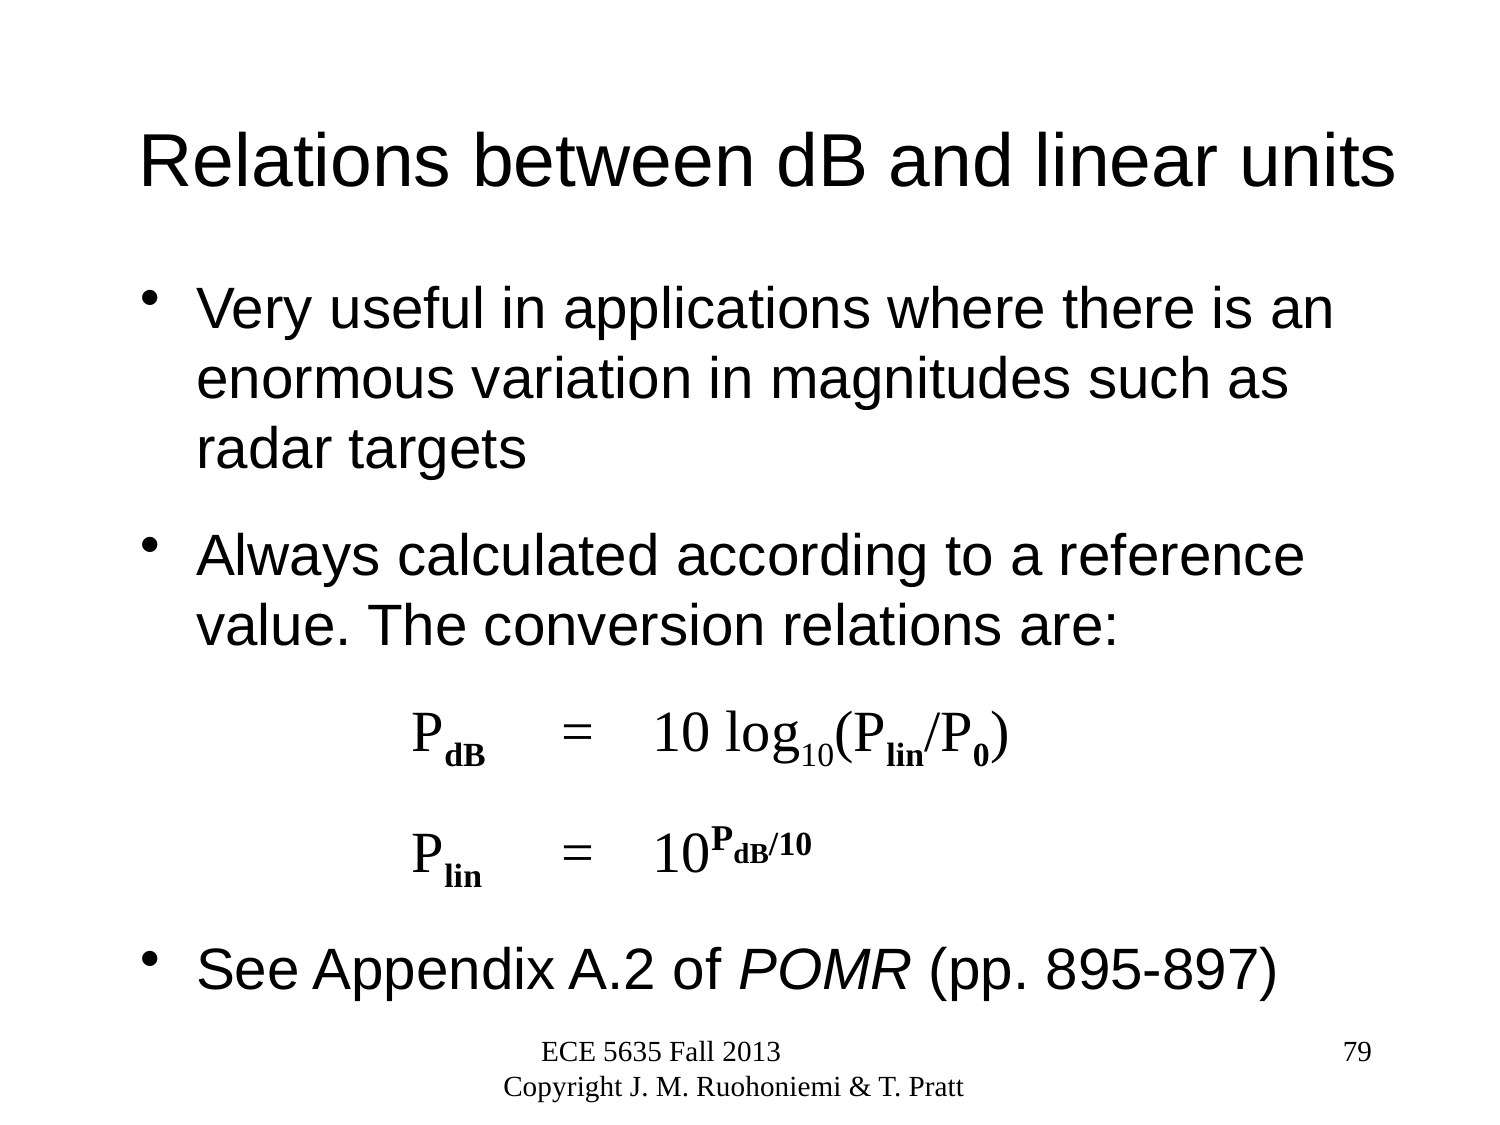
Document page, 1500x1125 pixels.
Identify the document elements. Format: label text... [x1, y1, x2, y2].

title Relations between dB and linear units [112, 62, 1426, 251]
slide_number 79 [1074, 1024, 1388, 1101]
footer ECE 5635 Fall 2013 Copyright J. M. Ruohoniemi & T. Pratt [487, 1024, 988, 1101]
list Very useful in applications where there is an enormous variation in magnitudes such as radar targets Always calculated according to a reference value. The conversion relations are: PdB = 10 log10(Plin/P0) Plin = 10PdB/10 See Appendix A.2 of POMR (pp. 895-897) [124, 262, 1401, 938]
